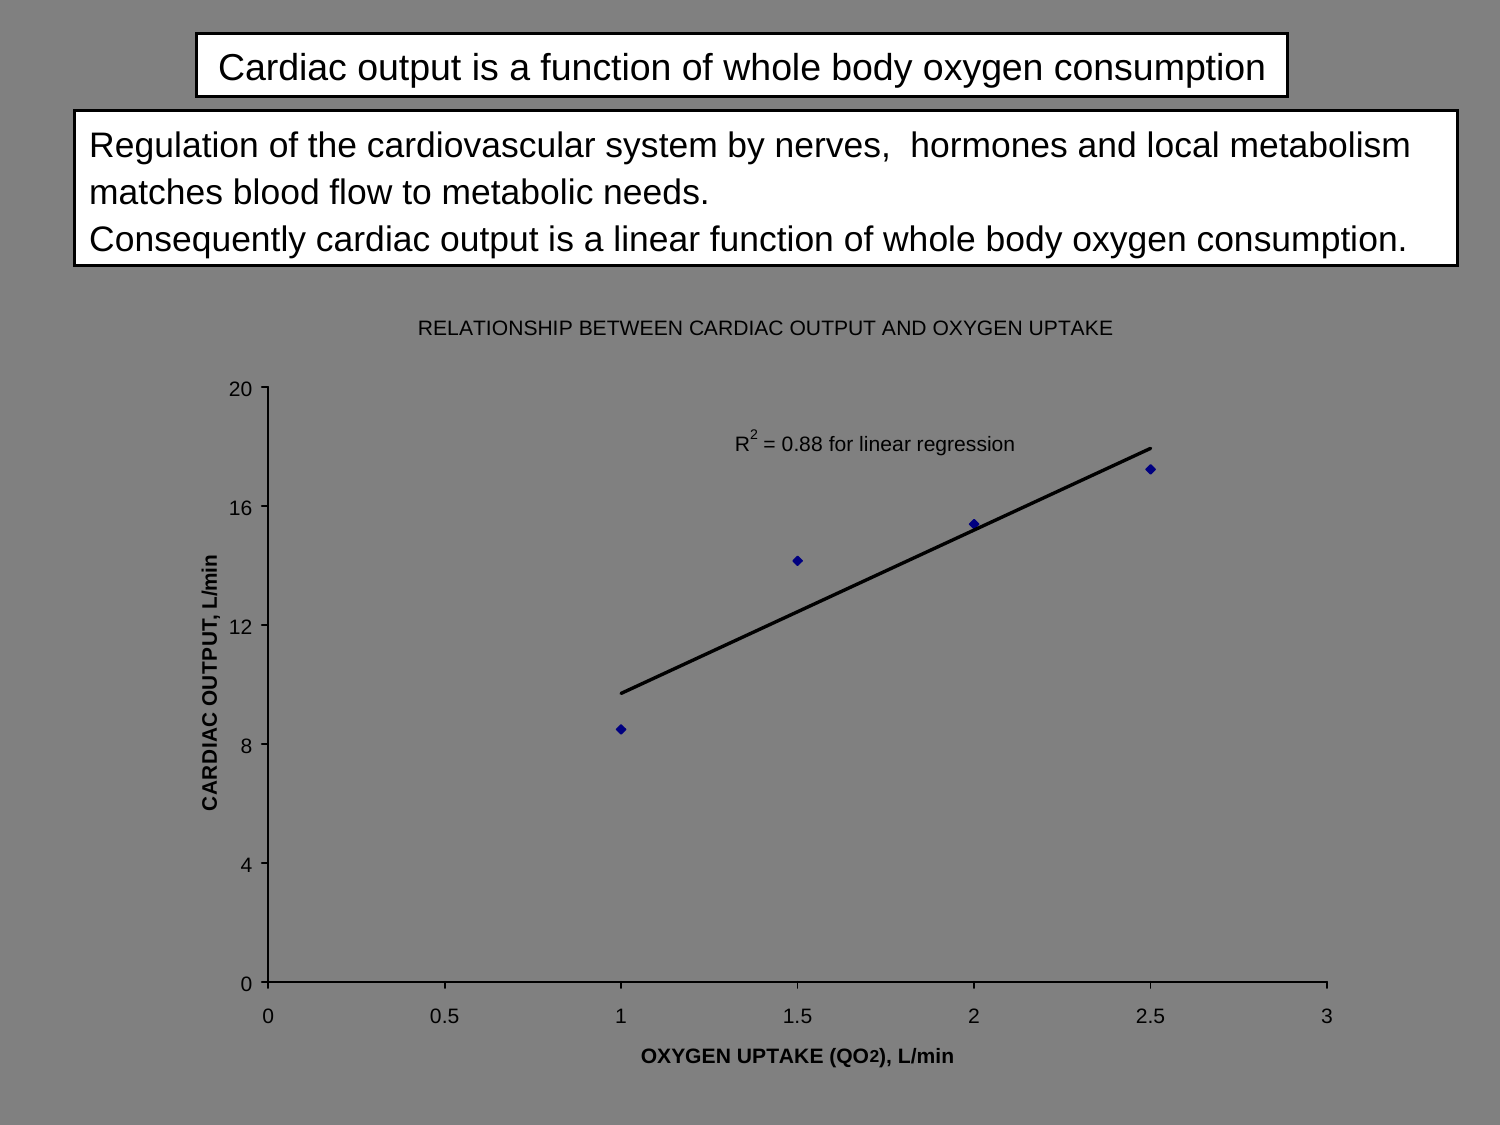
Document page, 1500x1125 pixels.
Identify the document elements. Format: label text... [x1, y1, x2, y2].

title Cardiac output is a function of whole body oxygen consumption [195, 32, 1289, 98]
picture [165, 282, 1366, 1094]
text_box Regulation of the cardiovascular system by nerves, hormones and local metabolism matches blood flow to metabolic needs. Consequently cardiac output is a linear function of whole body oxygen consumption. [74, 110, 1458, 266]
